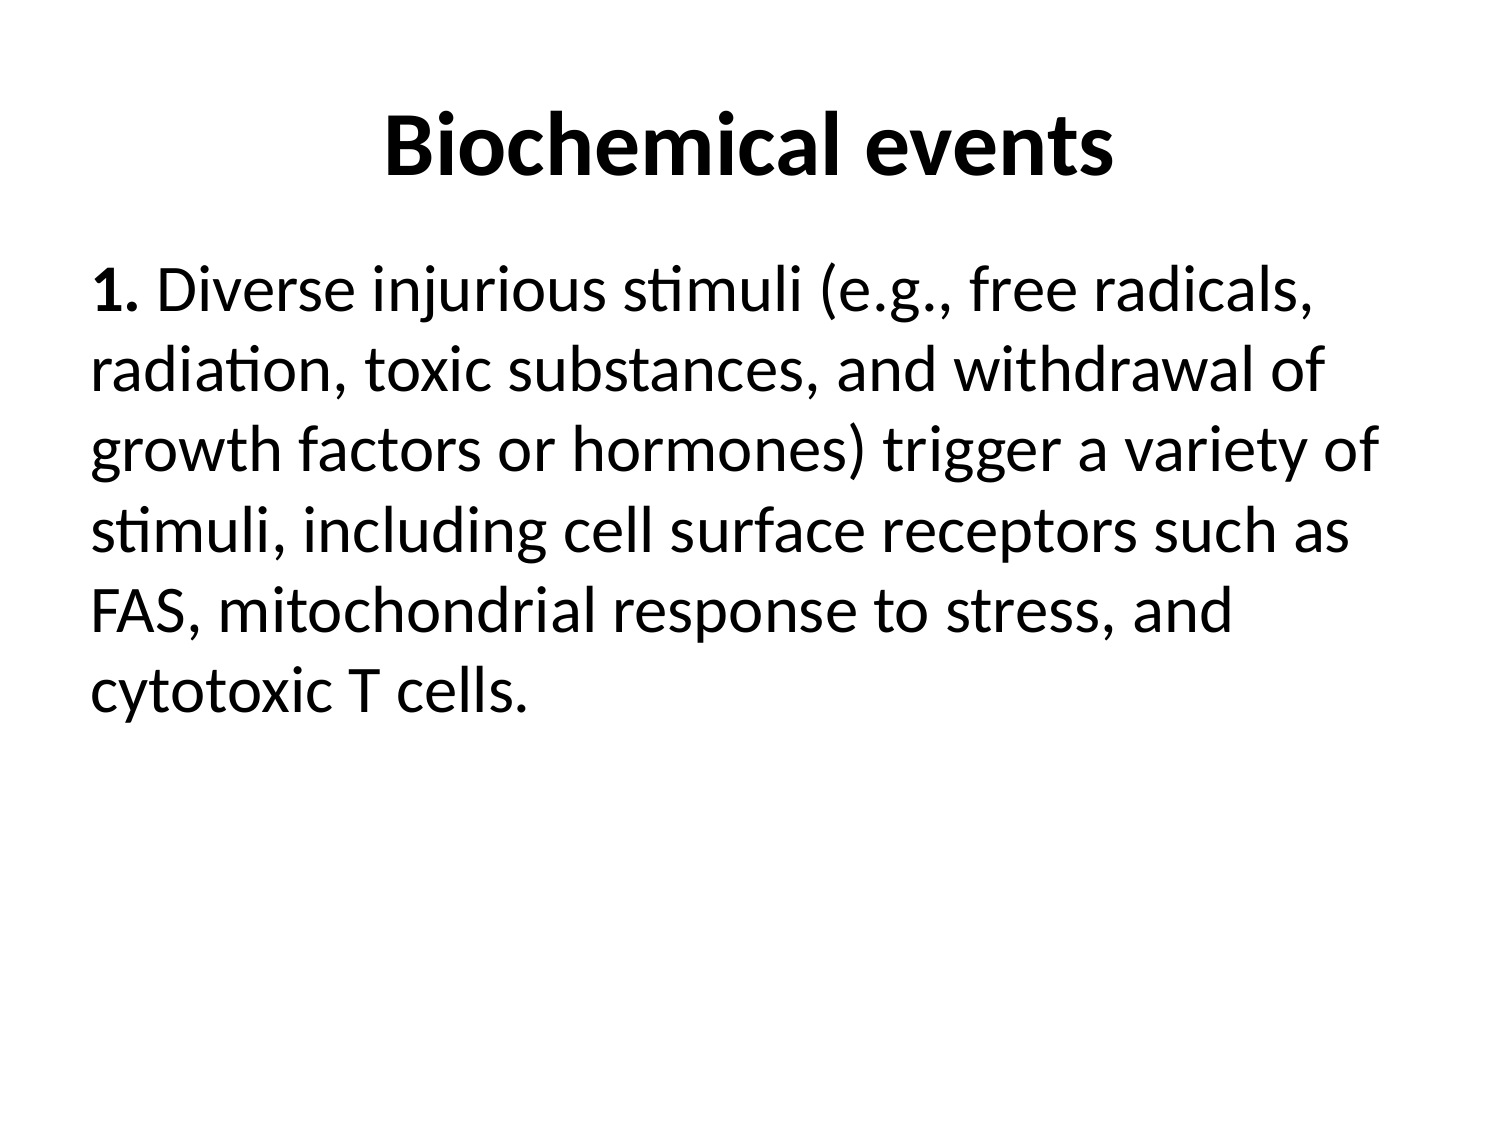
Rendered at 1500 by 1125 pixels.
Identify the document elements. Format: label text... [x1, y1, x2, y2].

list 1. Diverse injurious stimuli (e.g., free radicals, radiation, toxic substances, and withdrawal of growth factors or hormones) trigger a variety of stimuli, including cell surface receptors such as FAS, mitochondrial response to stress, and cytotoxic T cells. [75, 237, 1425, 1038]
title Biochemical events [75, 45, 1425, 233]
